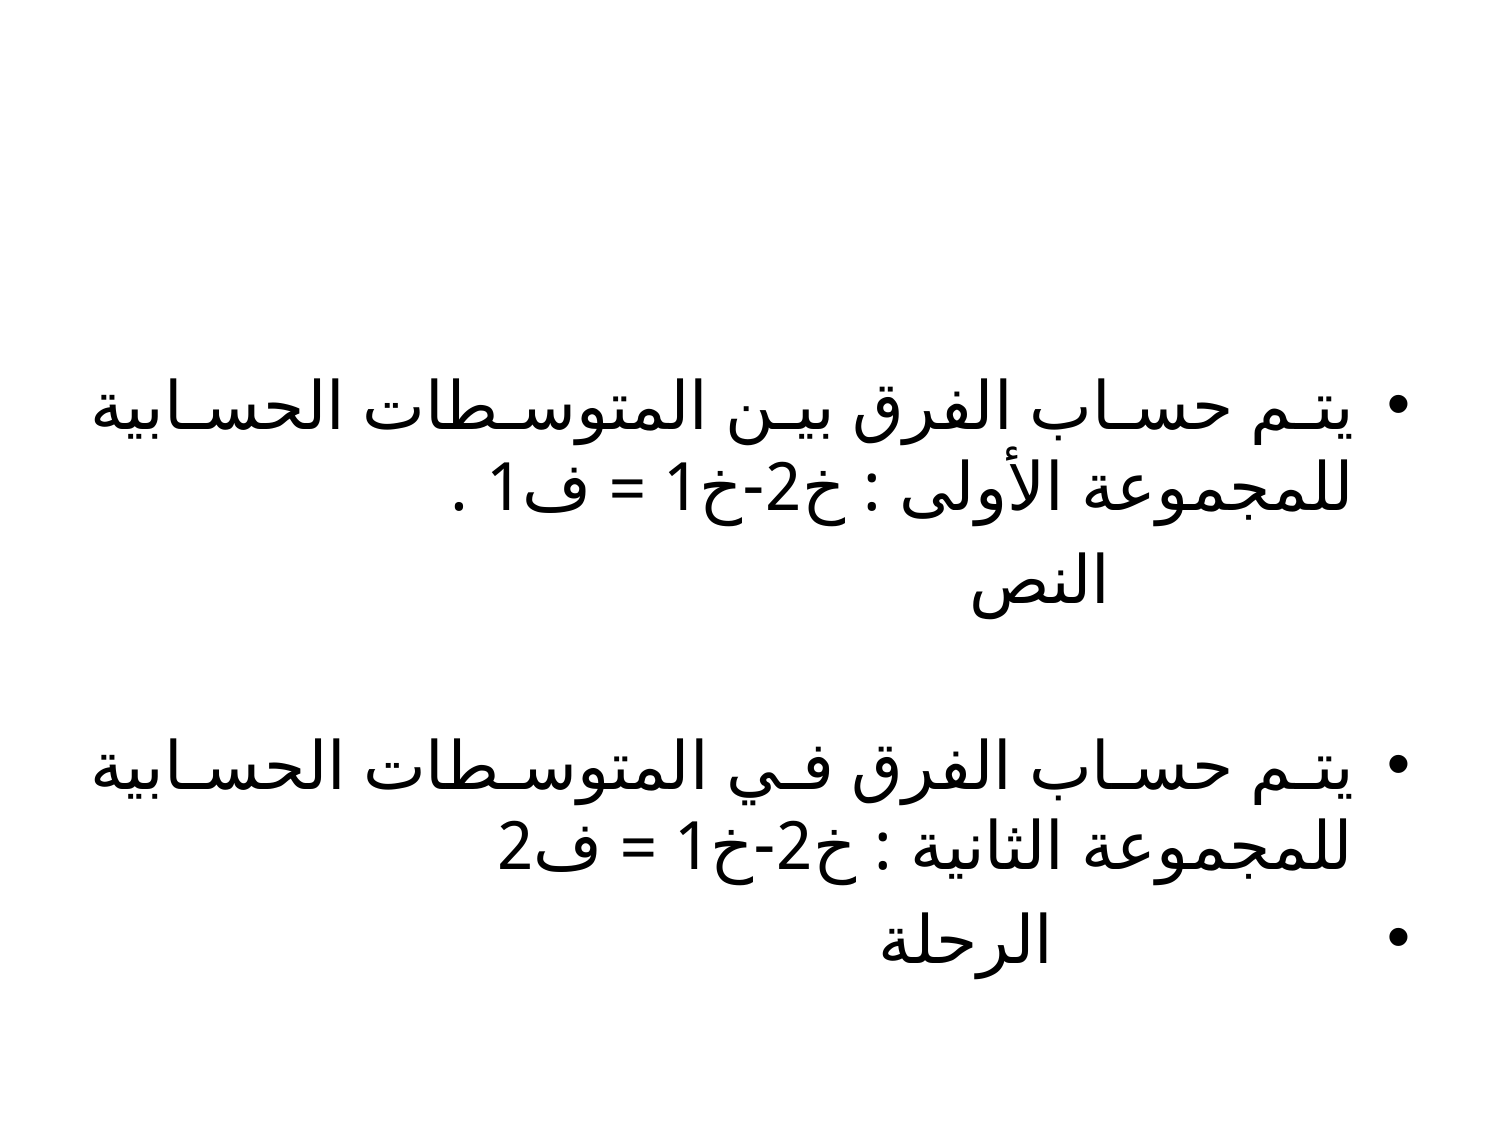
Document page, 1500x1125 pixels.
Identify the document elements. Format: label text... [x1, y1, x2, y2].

list يتم حساب الفرق بين المتوسطات الحسابية للمجموعة الأولى : خ2-خ1 = ف1 . النص يتم حساب الفرق في المتوسطات الحسابية للمجموعة الثانية : خ2-خ1 = ف2 الرحلة [75, 262, 1425, 1005]
